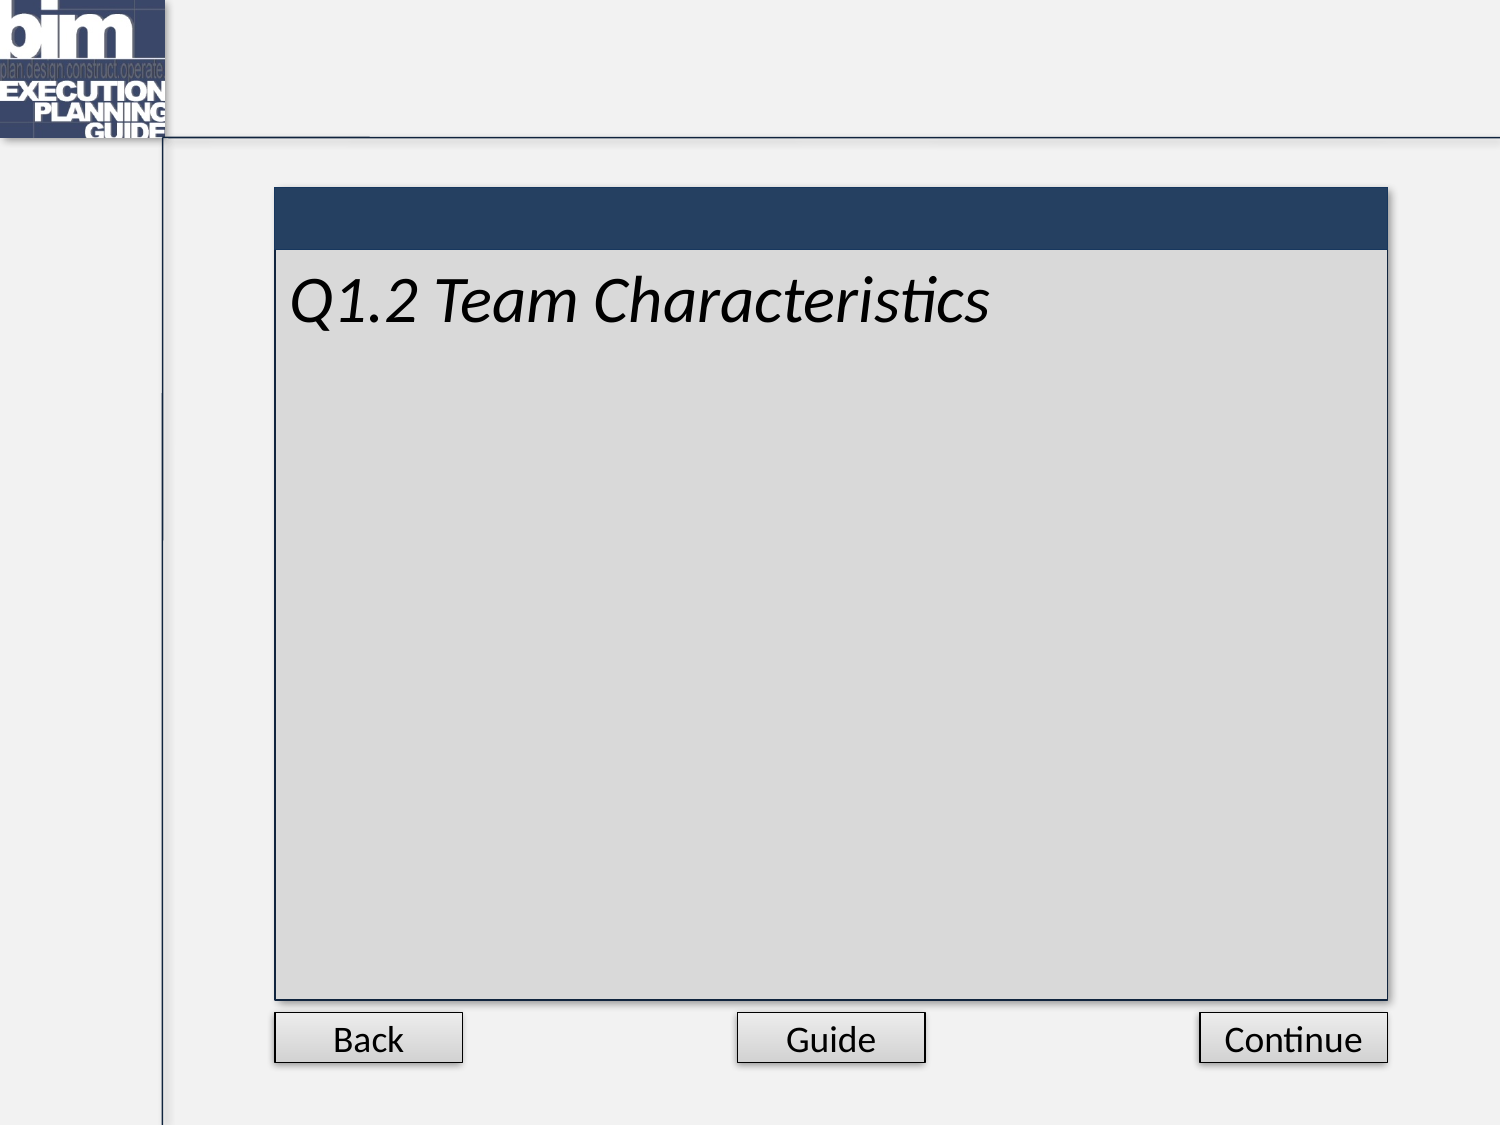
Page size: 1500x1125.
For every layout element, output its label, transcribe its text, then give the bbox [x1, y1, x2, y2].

text_box Back [274, 1012, 463, 1063]
text_box [273, 185, 1389, 252]
text_box Continue [1199, 1012, 1388, 1063]
text_box Guide [737, 1012, 926, 1063]
text_box Q1.2 Team Characteristics [275, 248, 1500, 444]
text_box [273, 252, 1389, 1002]
picture [0, 0, 166, 138]
